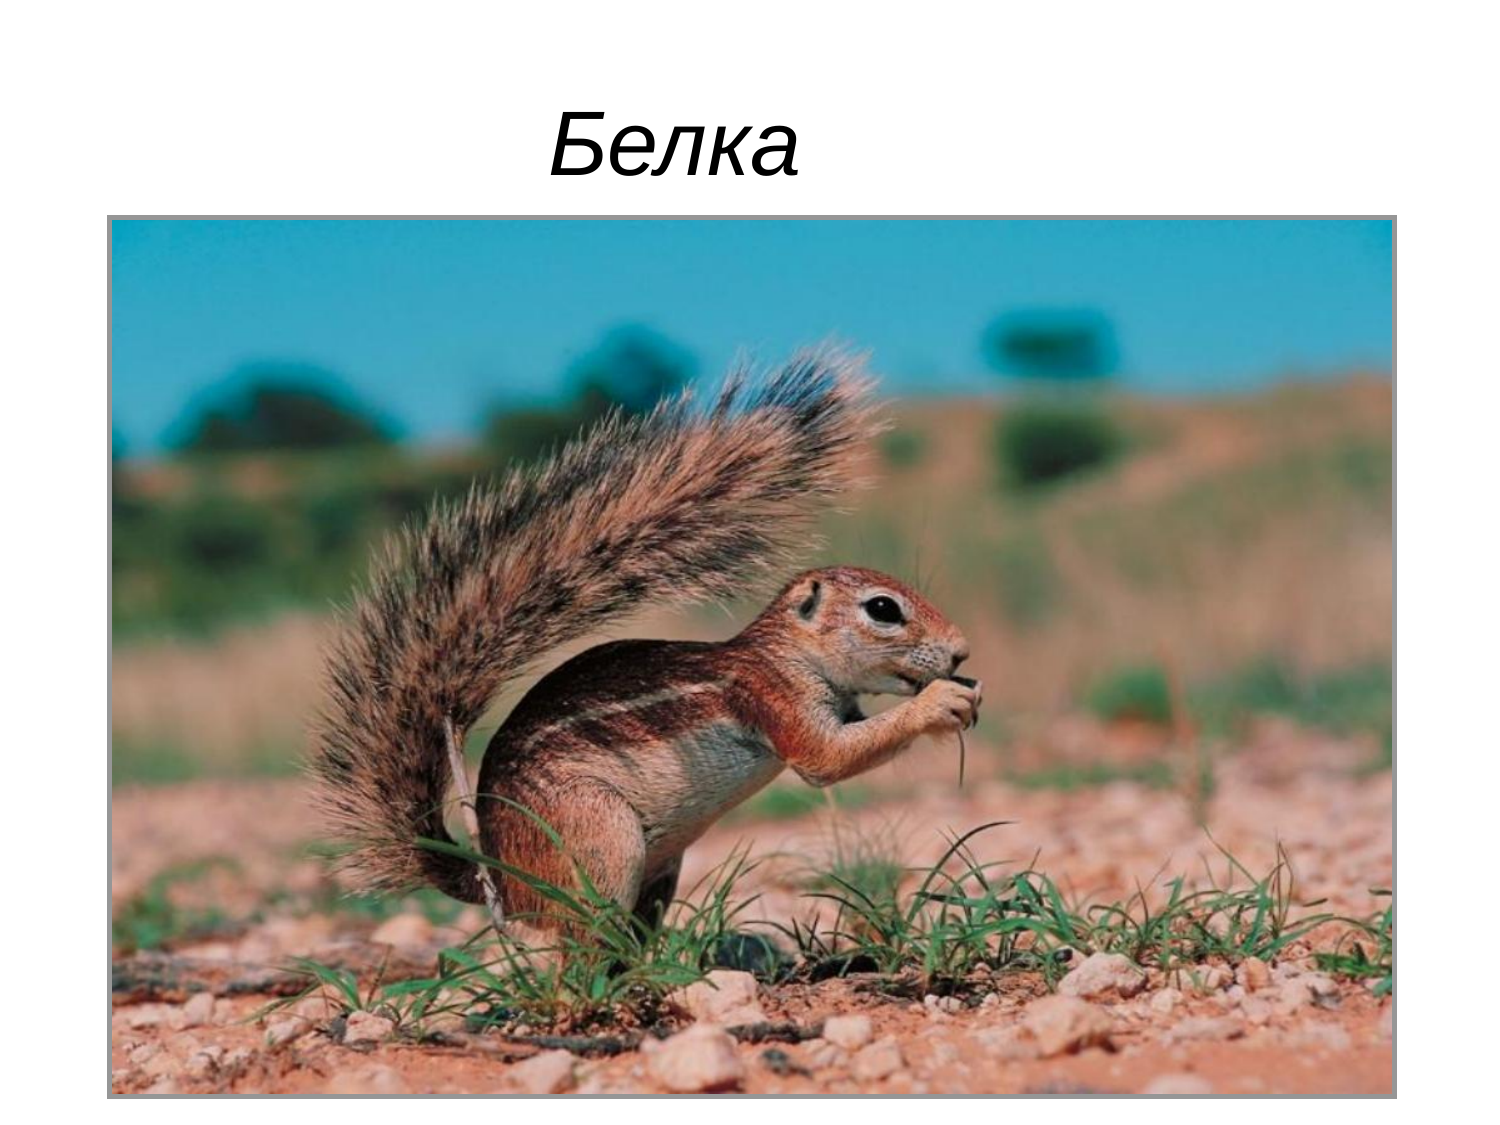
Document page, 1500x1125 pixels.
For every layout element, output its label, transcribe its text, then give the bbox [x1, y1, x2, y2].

title Белка [0, 44, 1351, 233]
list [111, 219, 1393, 1095]
